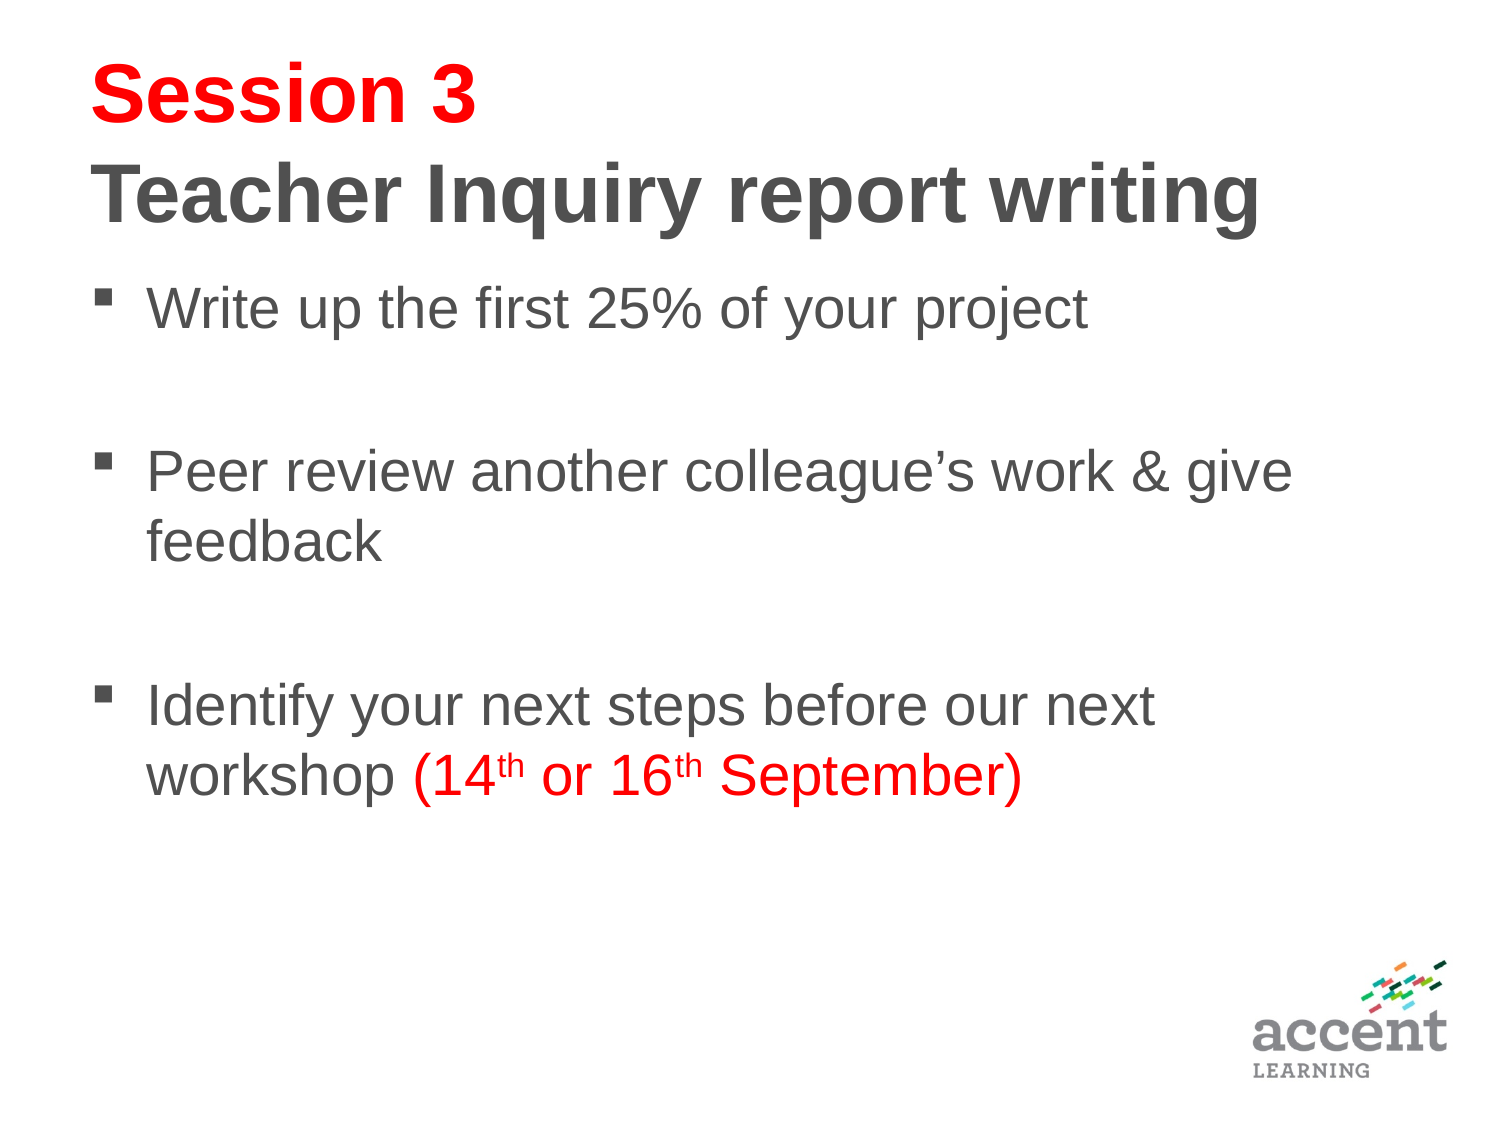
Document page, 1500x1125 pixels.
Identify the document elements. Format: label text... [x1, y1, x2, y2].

title Session 3 Teacher Inquiry report writing [74, 44, 1426, 233]
list Write up the first 25% of your project Peer review another colleague’s work & give feedback Identify your next steps before our next workshop (14th or 16th September) [74, 262, 1426, 941]
picture [1222, 928, 1477, 1108]
